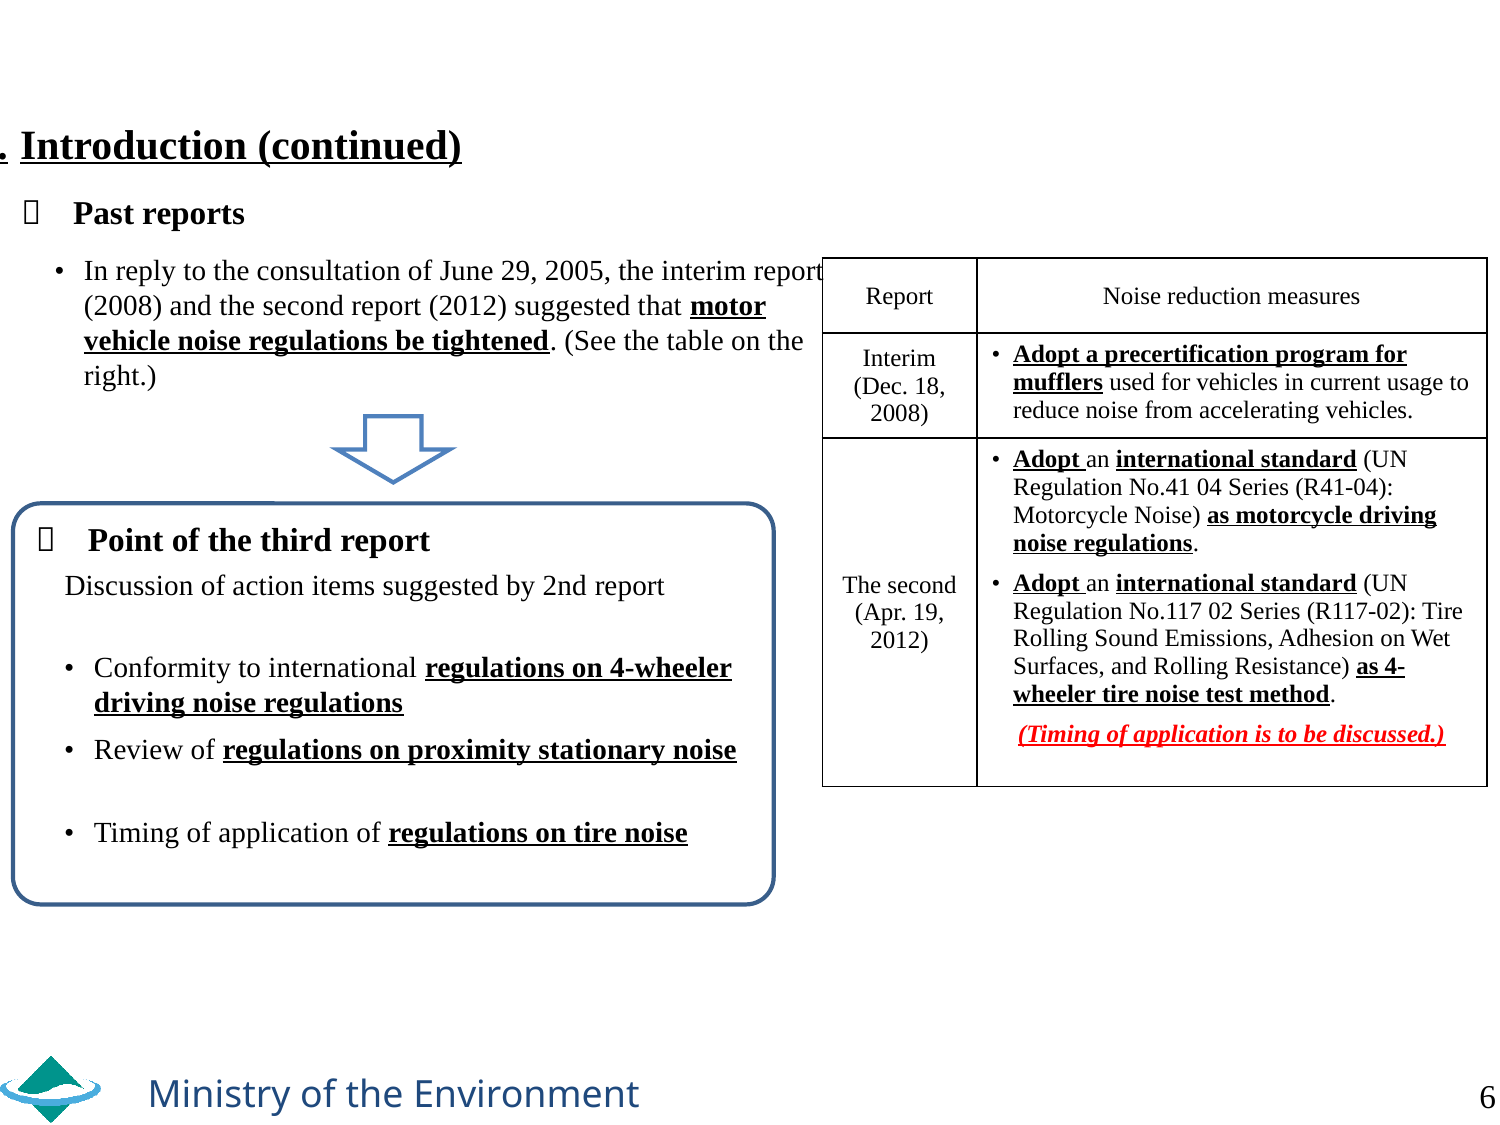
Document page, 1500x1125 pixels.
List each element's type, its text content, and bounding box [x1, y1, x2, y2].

text_box • In reply to the consultation of June 29, 2005, the interim report (2008) and the second report (2012) suggested that motor vehicle noise regulations be tightened. (See the table on the right.) [39, 243, 847, 399]
text_box Ministry of the Environment [132, 1062, 656, 1123]
table_cell • Adopt an international standard (UN Regulation No.41 04 Series (R41-04): Motorcycle Noise) as motorcycle driving noise regulations. • Adopt an international standard (UN Regulation No.117 02 Series (R117-02): Tire Rolling Sound Emissions, Adhesion on Wet Surfaces, and Rolling Resistance) as 4-wheeler tire noise test method. (Timing of application is to be discussed.) [978, 439, 1486, 786]
text_box 6 [1160, 1065, 1500, 1125]
text_box [336, 416, 450, 483]
text_box [22, 503, 774, 559]
table_header Noise reduction measures [978, 259, 1486, 332]
table_cell The second (Apr. 19, 2012) [823, 439, 976, 786]
text_box [12, 511, 774, 905]
picture [0, 1056, 101, 1124]
text_box 1. Introduction (continued) [0, 110, 565, 175]
text_box  Point of the third report [21, 510, 456, 565]
table_cell • Adopt a precertification program for mufflers used for vehicles in current usage to reduce noise from accelerating vehicles. [978, 334, 1486, 437]
text_box  Past reports [6, 184, 842, 239]
table_cell Interim (Dec. 18, 2008) [823, 334, 976, 437]
text_box • Conformity to international regulations on 4-wheeler driving noise regulations • Review of regulations on proximity stationary noise • Timing of application of regulations on tire noise [49, 640, 785, 891]
text_box Discussion of action items suggested by 2nd report [49, 559, 783, 609]
table_header Report [847, 259, 976, 332]
